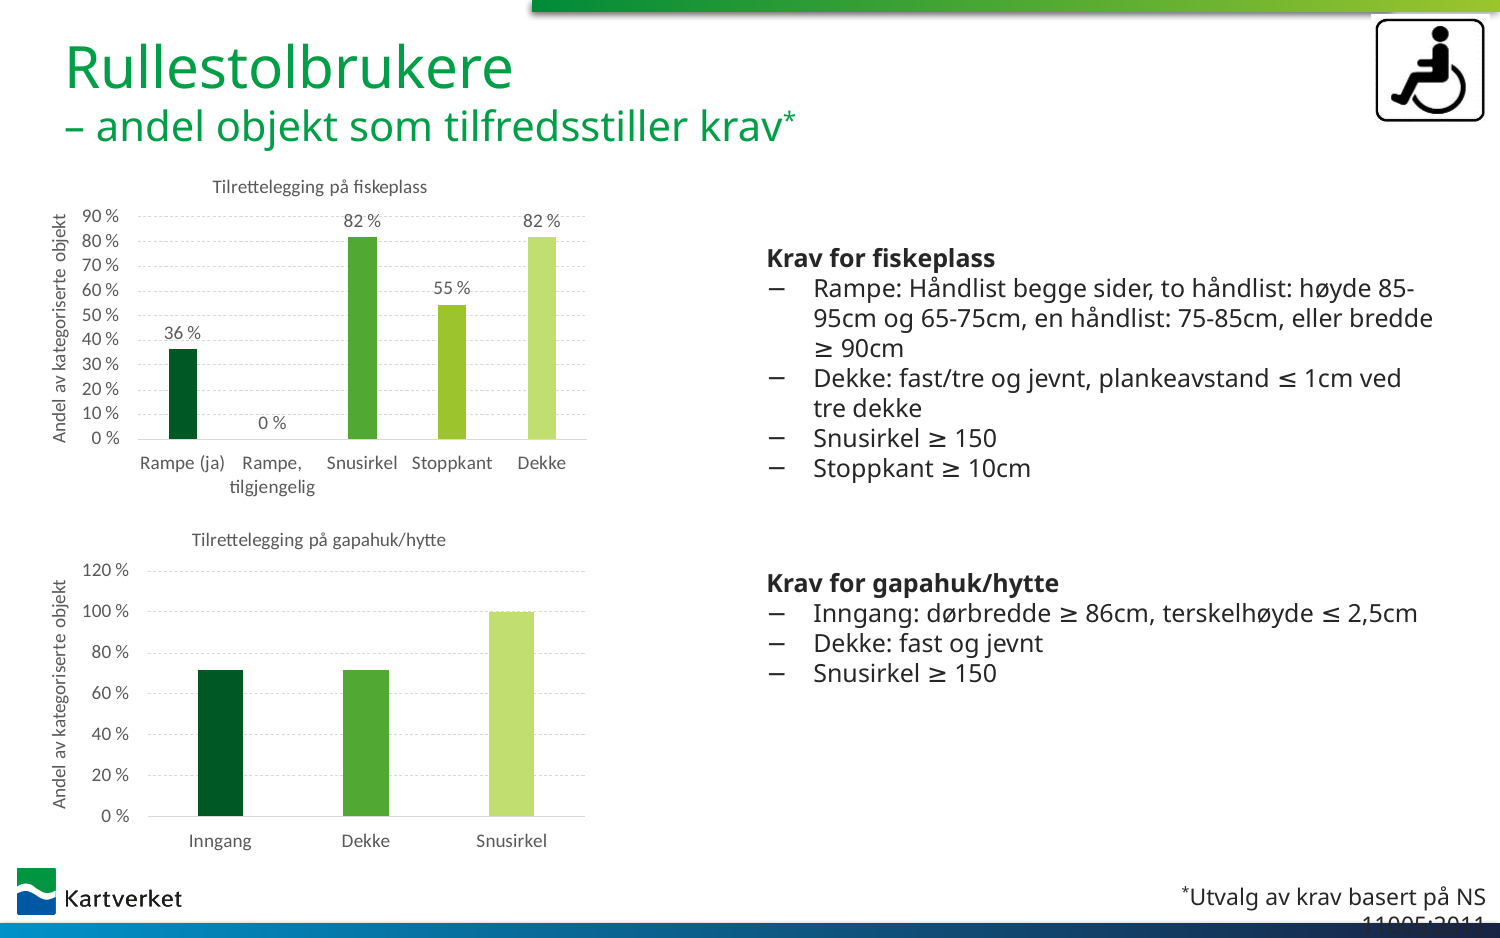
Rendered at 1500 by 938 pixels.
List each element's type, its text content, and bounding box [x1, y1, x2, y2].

text_box Rullestolbrukere – andel objekt som tilfredsstiller krav* [49, 29, 1431, 158]
picture [1371, 13, 1491, 127]
text_box *Utvalg av krav basert på NS 11005:2011 [1068, 873, 1500, 938]
text_box Krav for fiskeplass Rampe: Håndlist begge sider, to håndlist: høyde 85-95cm og 65-75cm, en håndlist: 75-85cm, eller bredde ≥ 90cm Dekke: fast/tre og jevnt, plankeavstand ≤ 1cm ved tre dekke Snusirkel ≥ 150 Stoppkant ≥ 10cm [751, 235, 1452, 490]
text_box Krav for gapahuk/hytte Inngang: dørbredde ≥ 86cm, terskelhøyde ≤ 2,5cm Dekke: fast og jevnt Snusirkel ≥ 150 [751, 560, 1452, 695]
picture [41, 520, 596, 859]
picture [41, 166, 598, 505]
